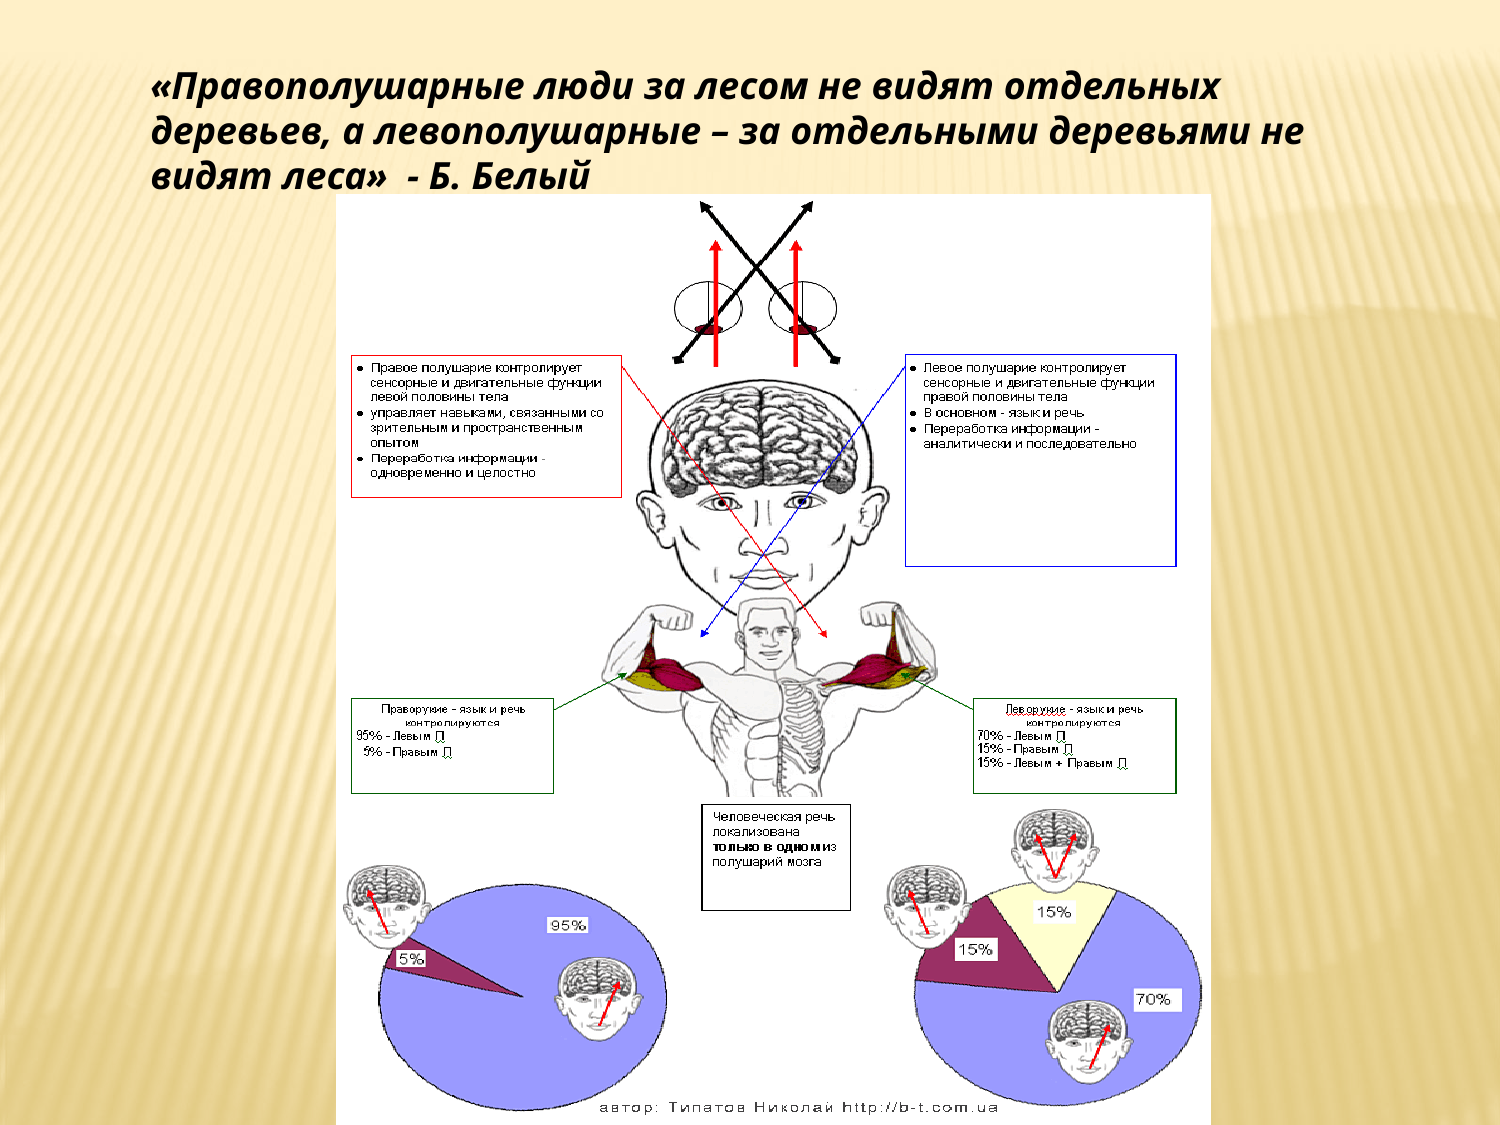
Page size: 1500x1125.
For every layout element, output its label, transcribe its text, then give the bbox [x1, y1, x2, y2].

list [336, 194, 1211, 1125]
text_box «Правополушарные люди за лесом не видят отдельных деревьев, а левополушарные – за отдельными деревьями не видят леса» - Б. Белый [135, 54, 1388, 205]
